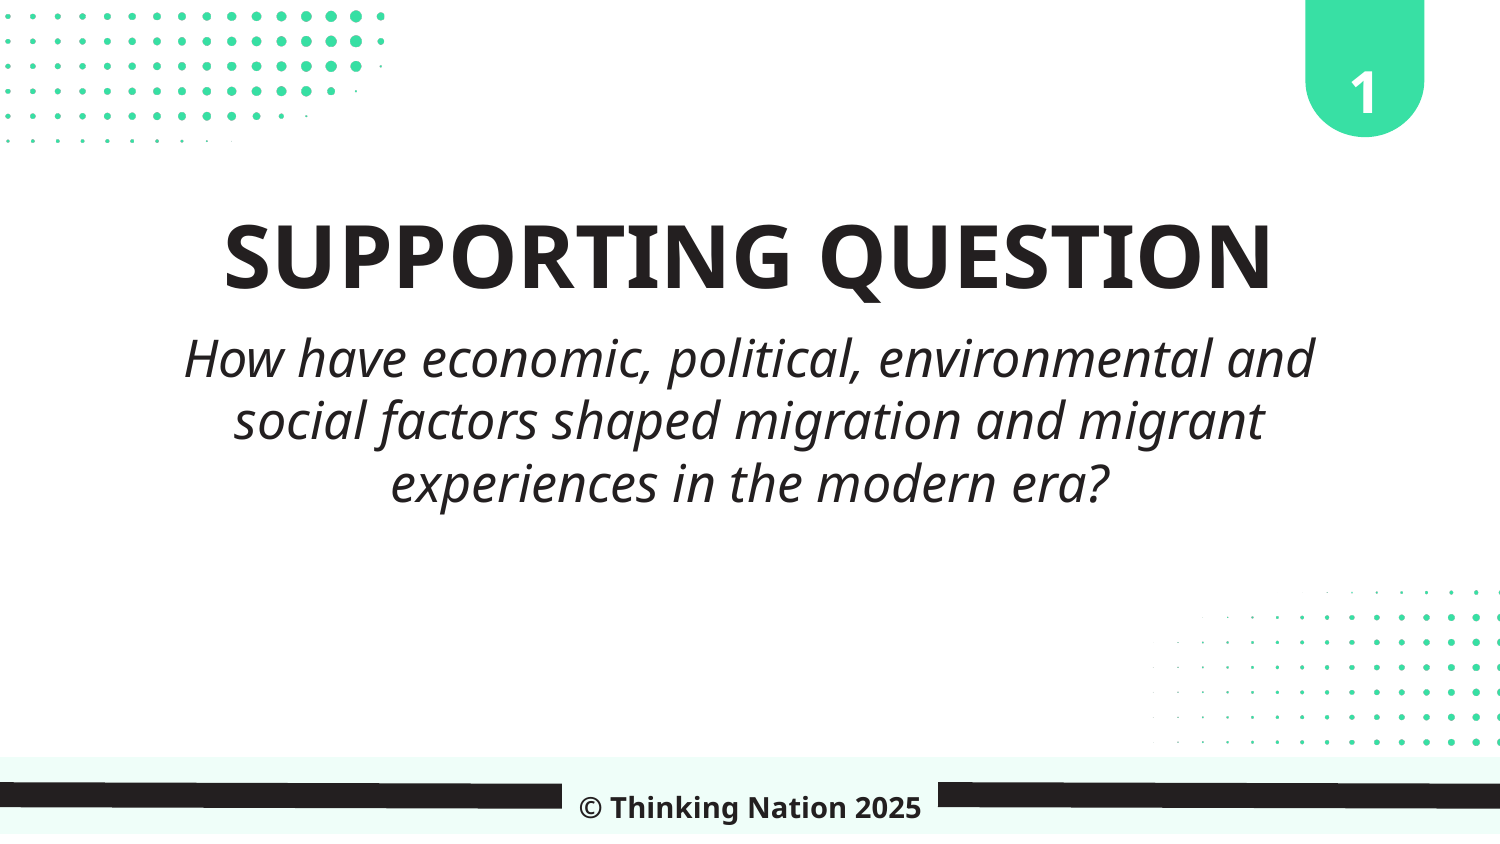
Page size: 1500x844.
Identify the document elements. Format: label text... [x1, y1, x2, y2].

text_box [0, 0, 385, 144]
text_box [1128, 590, 1500, 755]
text_box SUPPORTING QUESTION [209, 159, 1291, 307]
text_box How have economic, political, environmental and social factors shaped migration and migrant experiences in the modern era? [146, 324, 1353, 575]
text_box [1300, 0, 1430, 138]
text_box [0, 756, 1500, 835]
